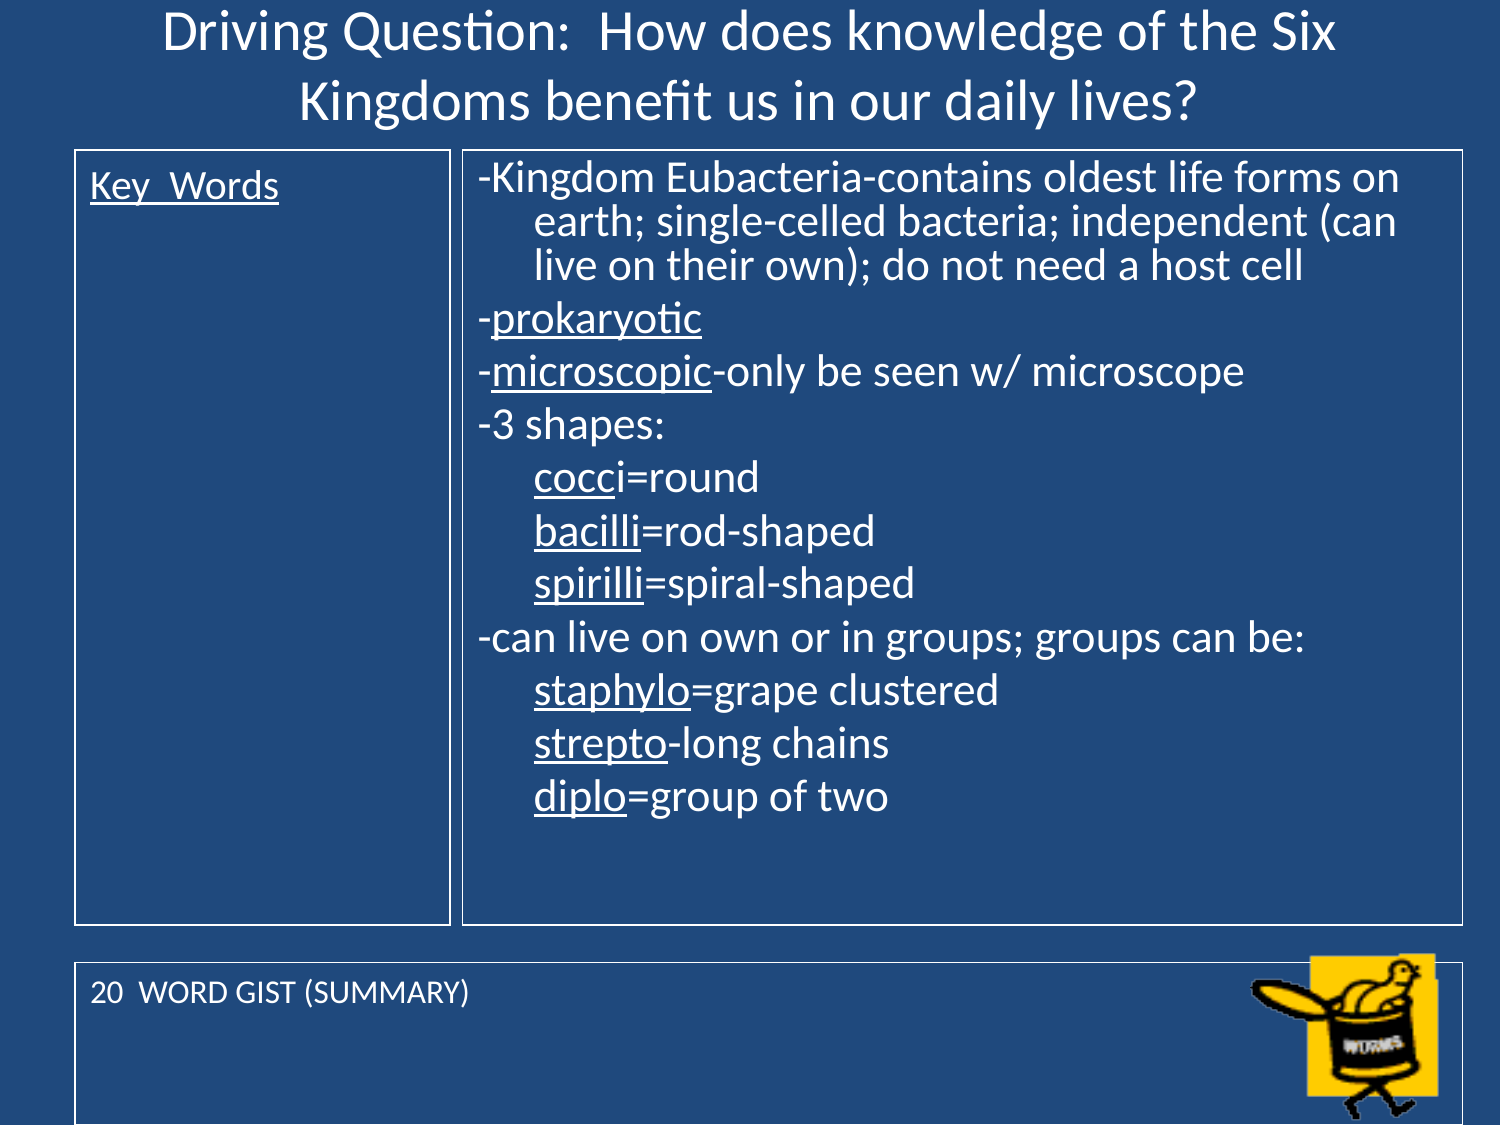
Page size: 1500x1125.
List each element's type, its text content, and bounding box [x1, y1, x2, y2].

list 20 WORD GIST (SUMMARY) [74, 962, 1244, 1125]
list Key Words [74, 149, 451, 926]
picture [1249, 924, 1451, 1125]
title Driving Question: How does knowledge of the Six Kingdoms benefit us in our daily lives? [74, 0, 1426, 126]
list 20 WORD GIST (SUMMARY) [1454, 962, 1463, 1125]
list -Kingdom Eubacteria-contains oldest life forms on earth; single-celled bacteria; independent (can live on their own); do not need a host cell -prokaryotic -microscopic-only be seen w/ microscope -3 shapes: cocci=round bacilli=rod-shaped spirilli=spiral-shaped -can live on own or in groups; groups can be: staphylo=grape clustered strepto-long chains diplo=group of two [462, 149, 1463, 926]
